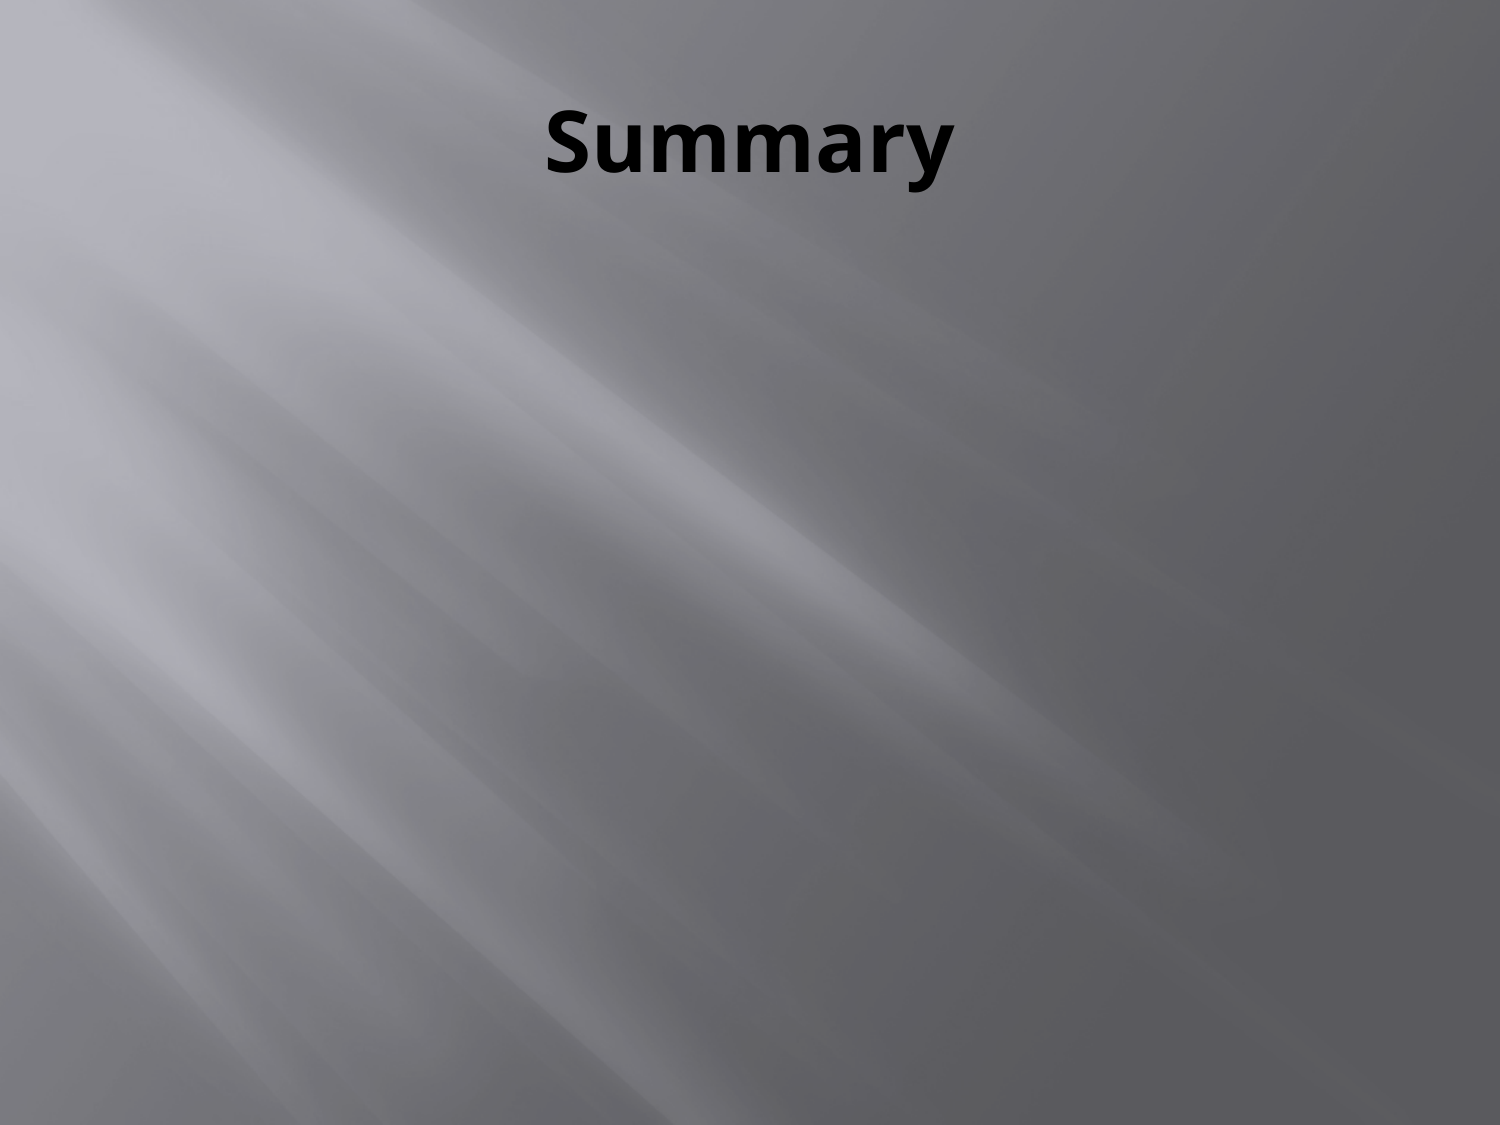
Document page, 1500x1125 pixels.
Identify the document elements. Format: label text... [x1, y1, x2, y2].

title Summary [75, 45, 1425, 233]
